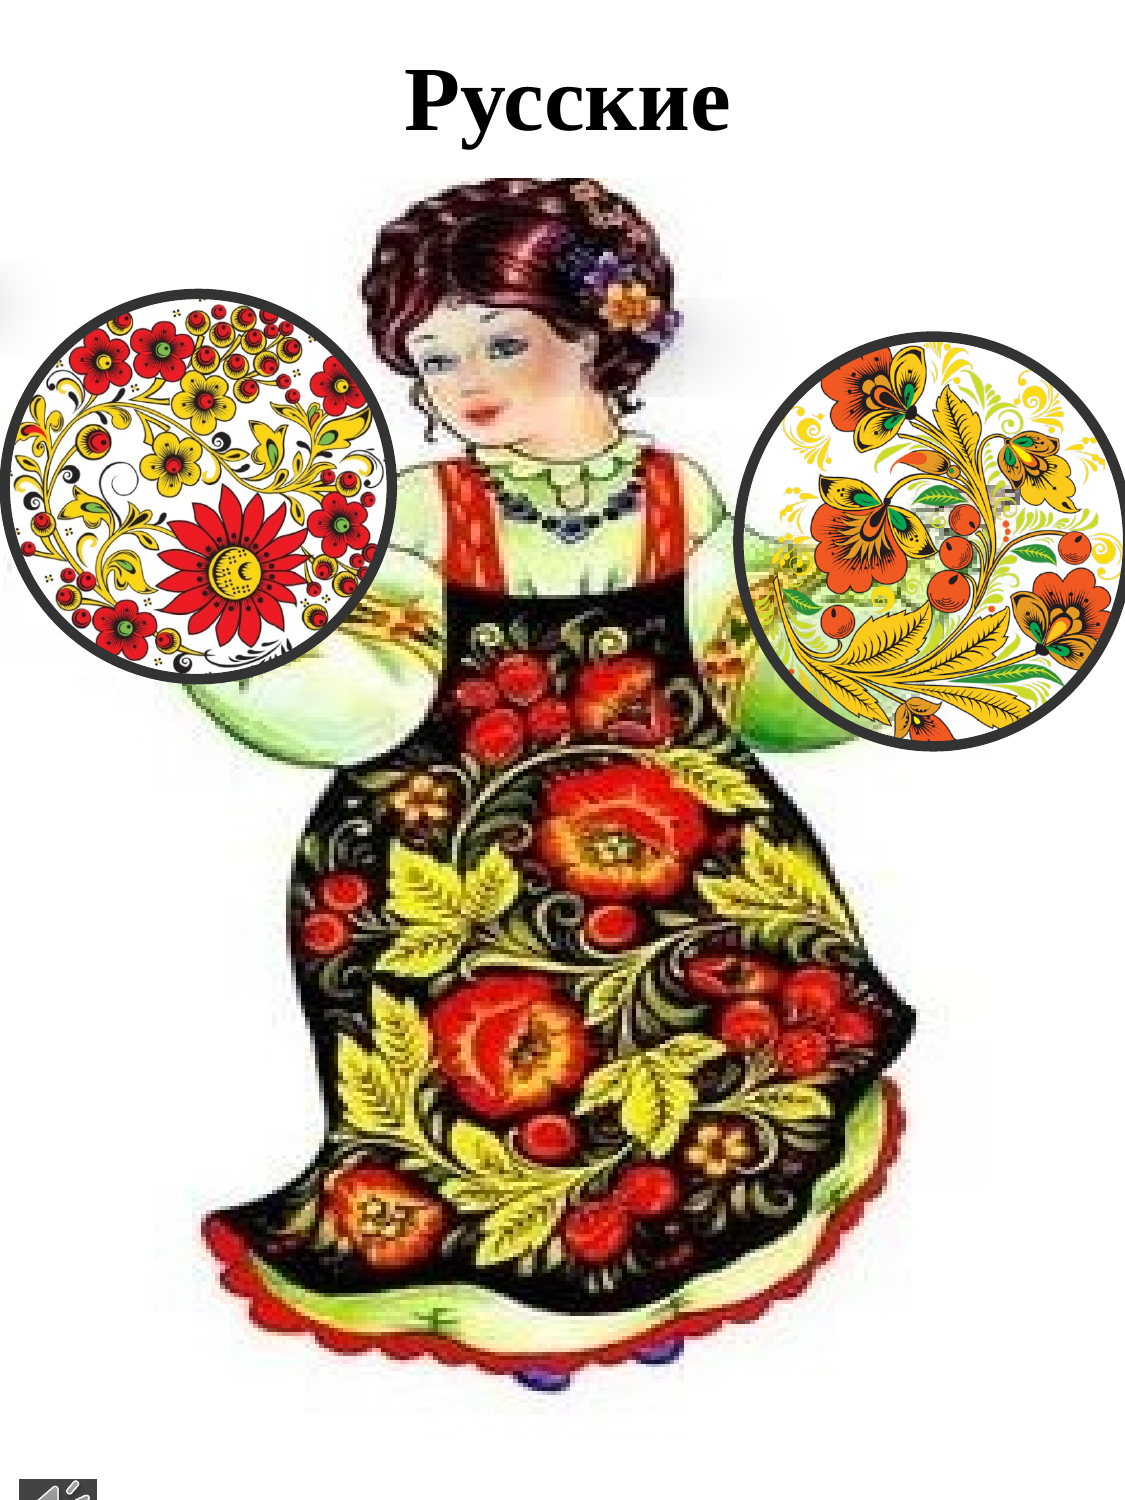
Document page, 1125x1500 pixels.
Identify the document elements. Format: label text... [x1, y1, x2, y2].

picture [2, 178, 1125, 1500]
title Русские [90, 5, 1047, 177]
